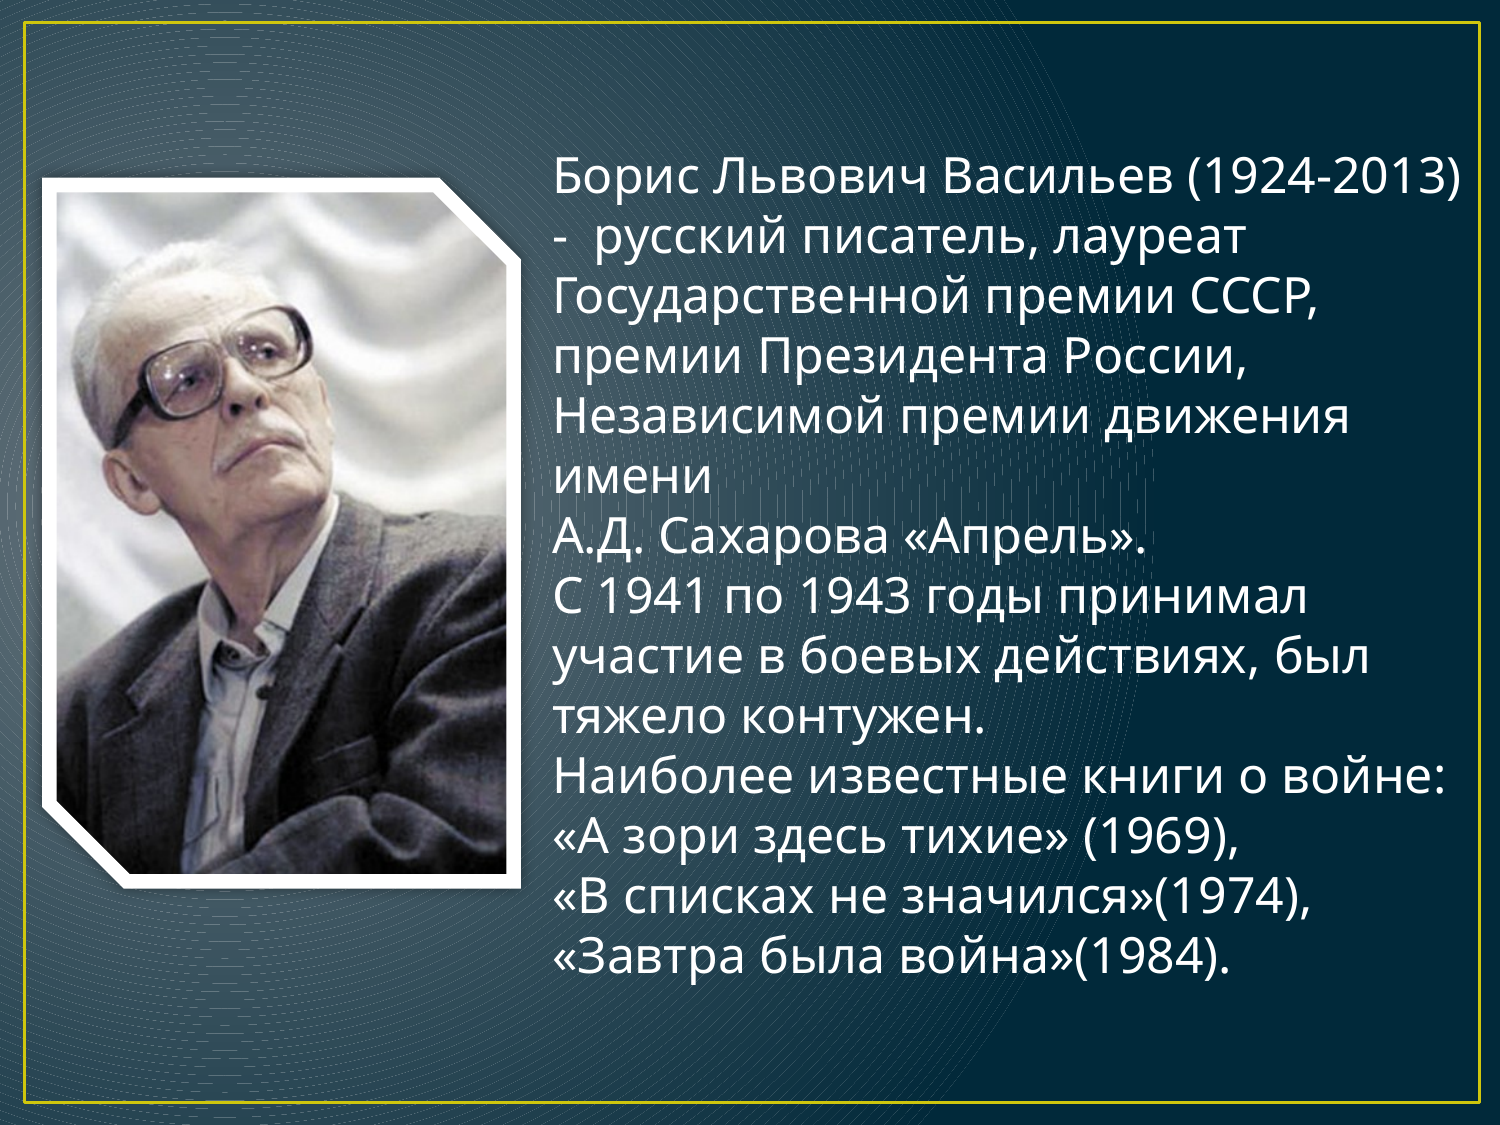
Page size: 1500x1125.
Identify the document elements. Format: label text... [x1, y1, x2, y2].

picture [49, 184, 514, 882]
text_box Борис Львович Васильев (1924-2013) - русский писатель, лауреат Государственной премии СССР, премии Президента России, Независимой премии движения имени А.Д. Сахарова «Апрель». С 1941 по 1943 годы принимал участие в боевых действиях, был тяжело контужен. Наиболее известные книги о войне: «А зори здесь тихие» (1969), «В списках не значился»(1974), «Завтра была война»(1984). [537, 136, 1483, 1051]
